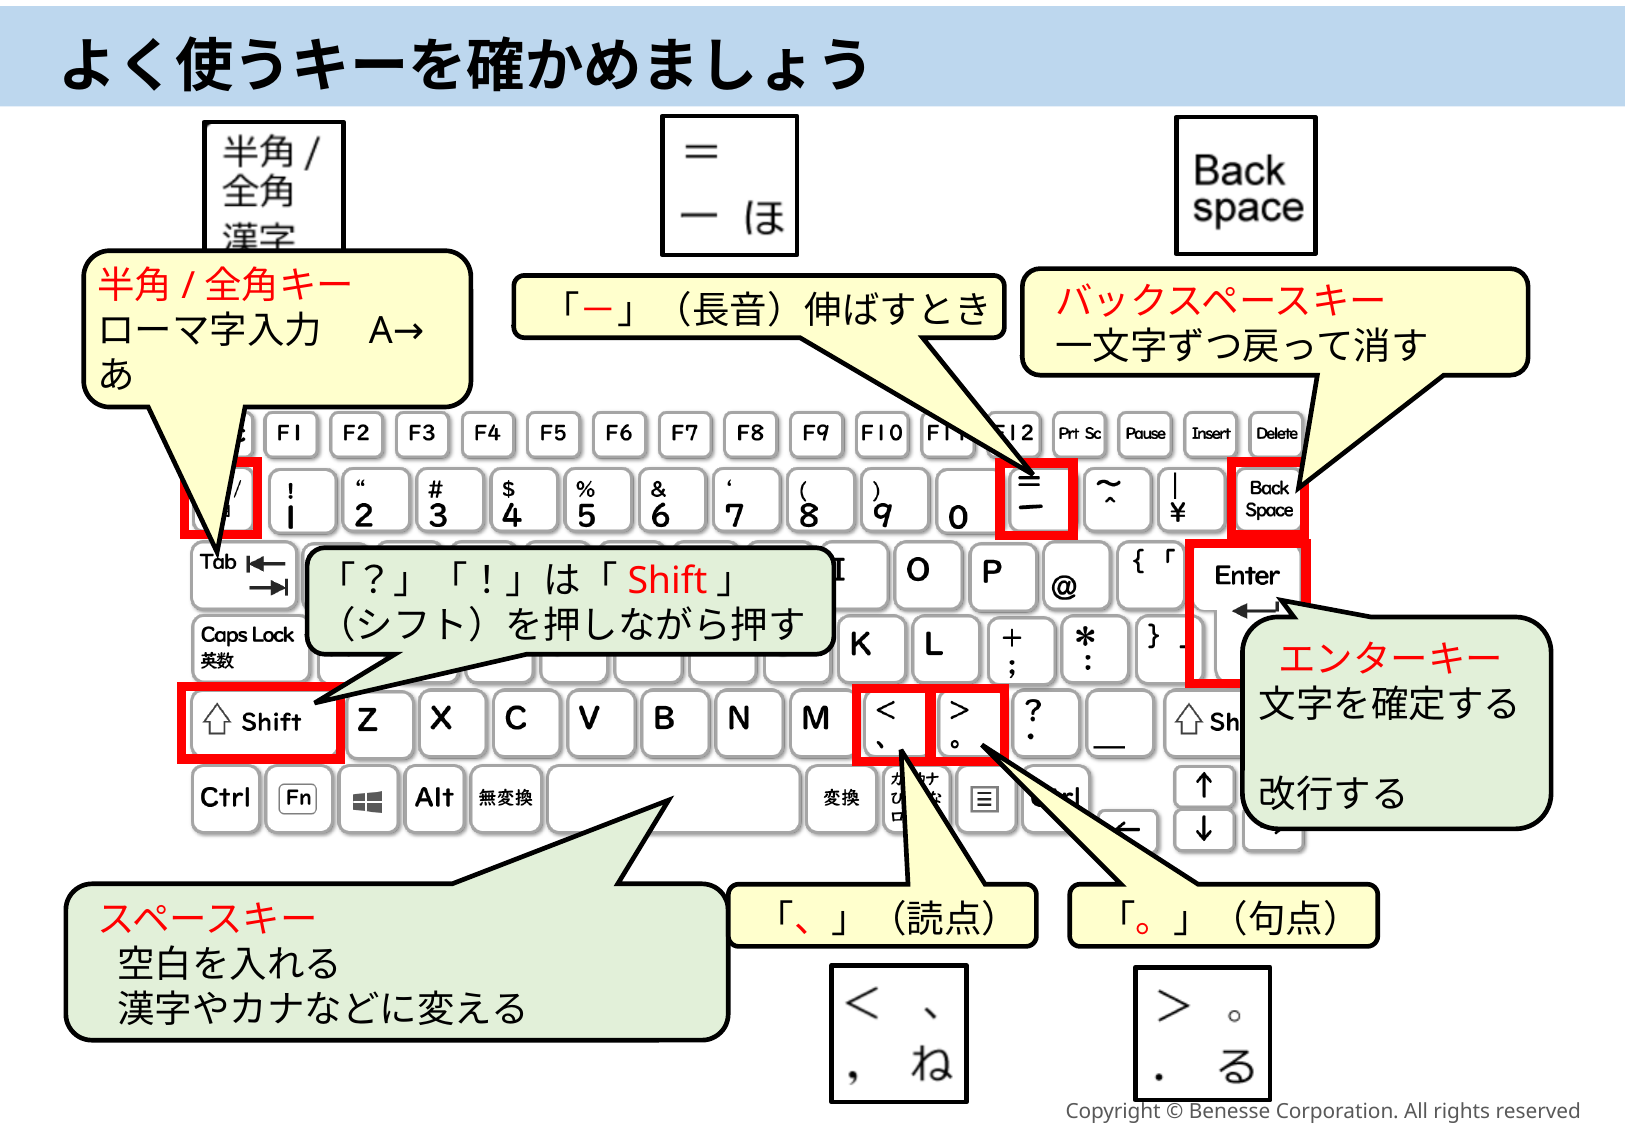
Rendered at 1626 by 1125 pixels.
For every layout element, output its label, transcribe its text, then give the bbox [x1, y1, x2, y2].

title よく使うキーを確かめましょう [0, 6, 1625, 107]
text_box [65, 118, 1552, 1100]
